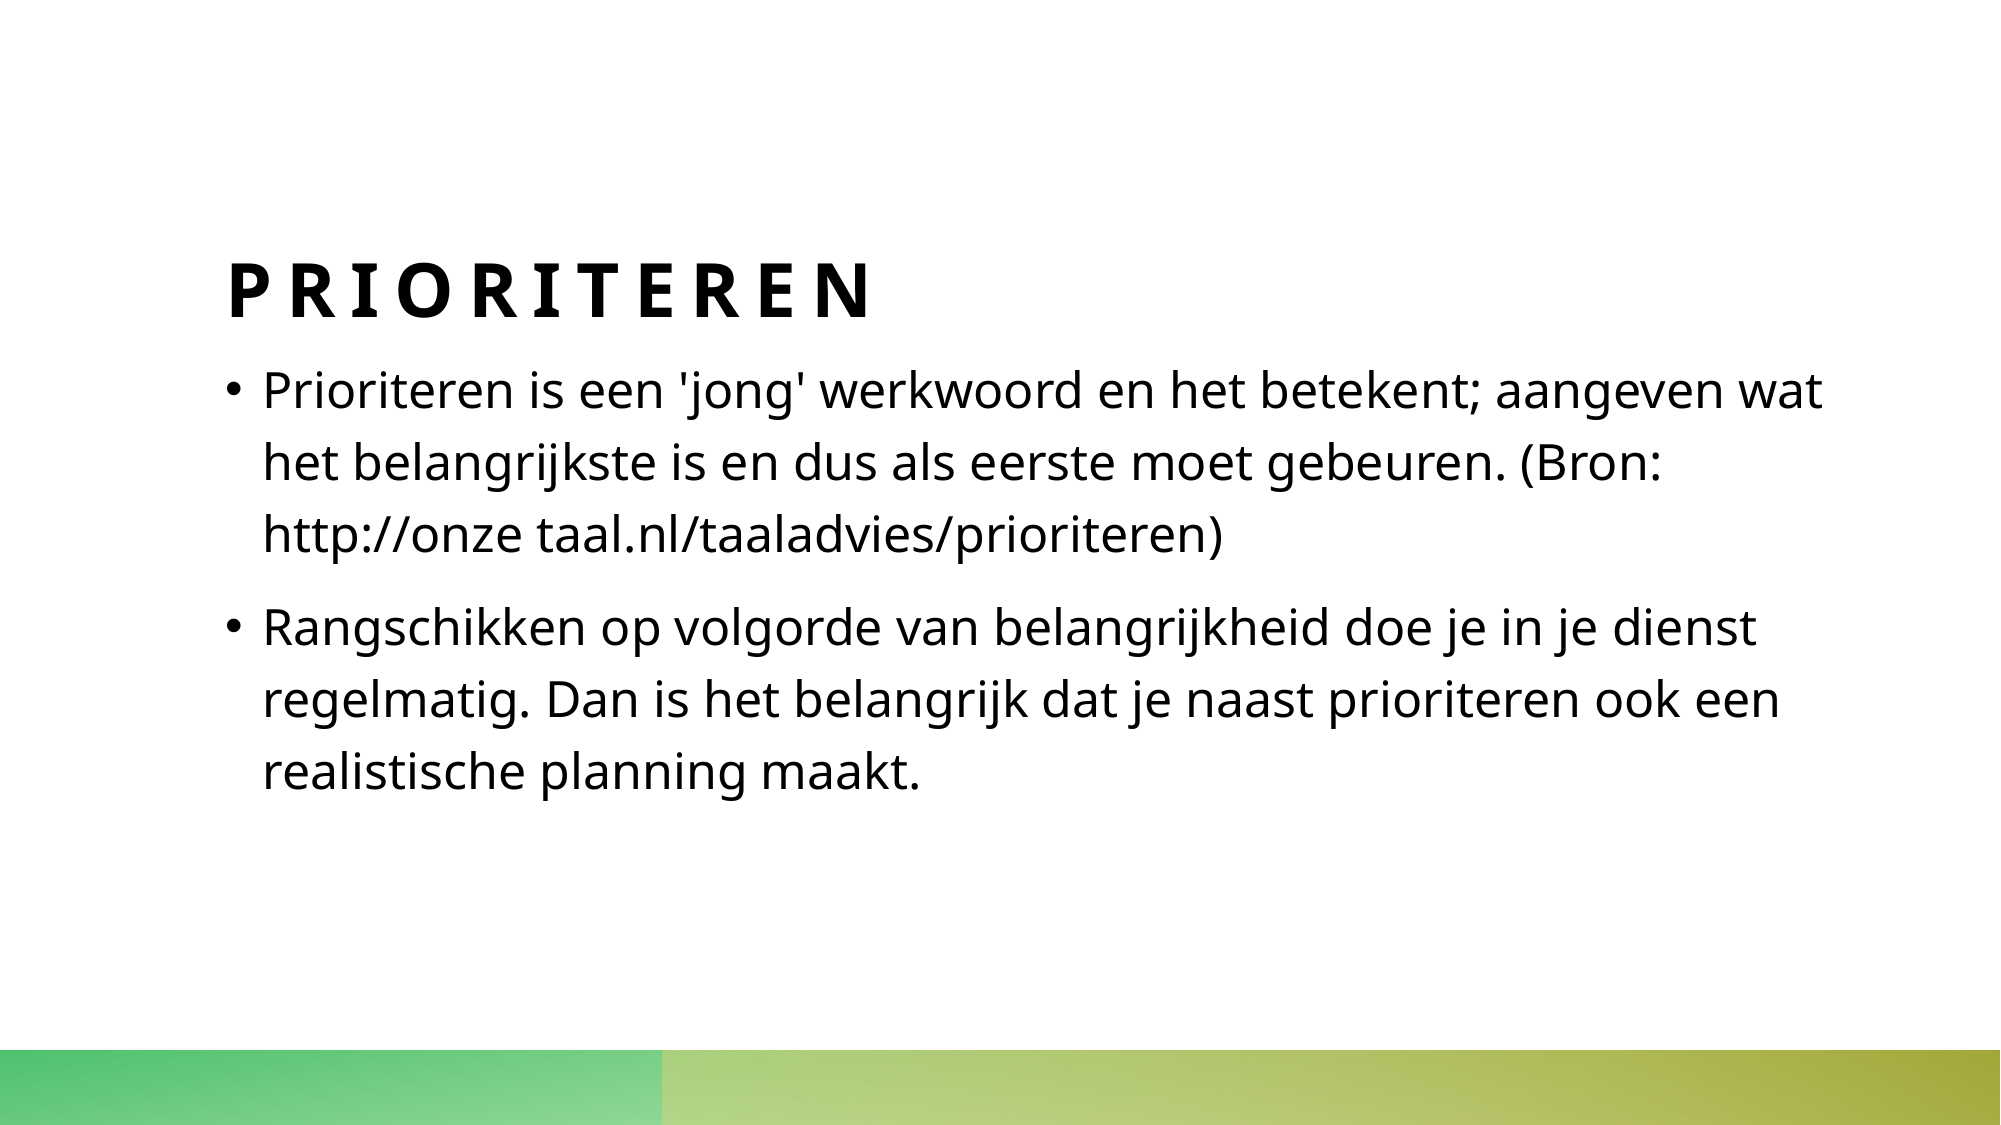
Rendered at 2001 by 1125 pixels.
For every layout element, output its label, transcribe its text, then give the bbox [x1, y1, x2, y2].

title Prioriteren [225, 130, 1905, 333]
list Prioriteren is een 'jong' werkwoord en het betekent; aangeven wat het belangrijkste is en dus als eerste moet gebeuren. (Bron: http://onze taal.nl/taaladvies/prioriteren) Rangschikken op volgorde van belangrijkheid doe je in je dienst regelmatig. Dan is het belangrijk dat je naast prioriteren ook een realistische planning maakt. [225, 346, 1905, 996]
